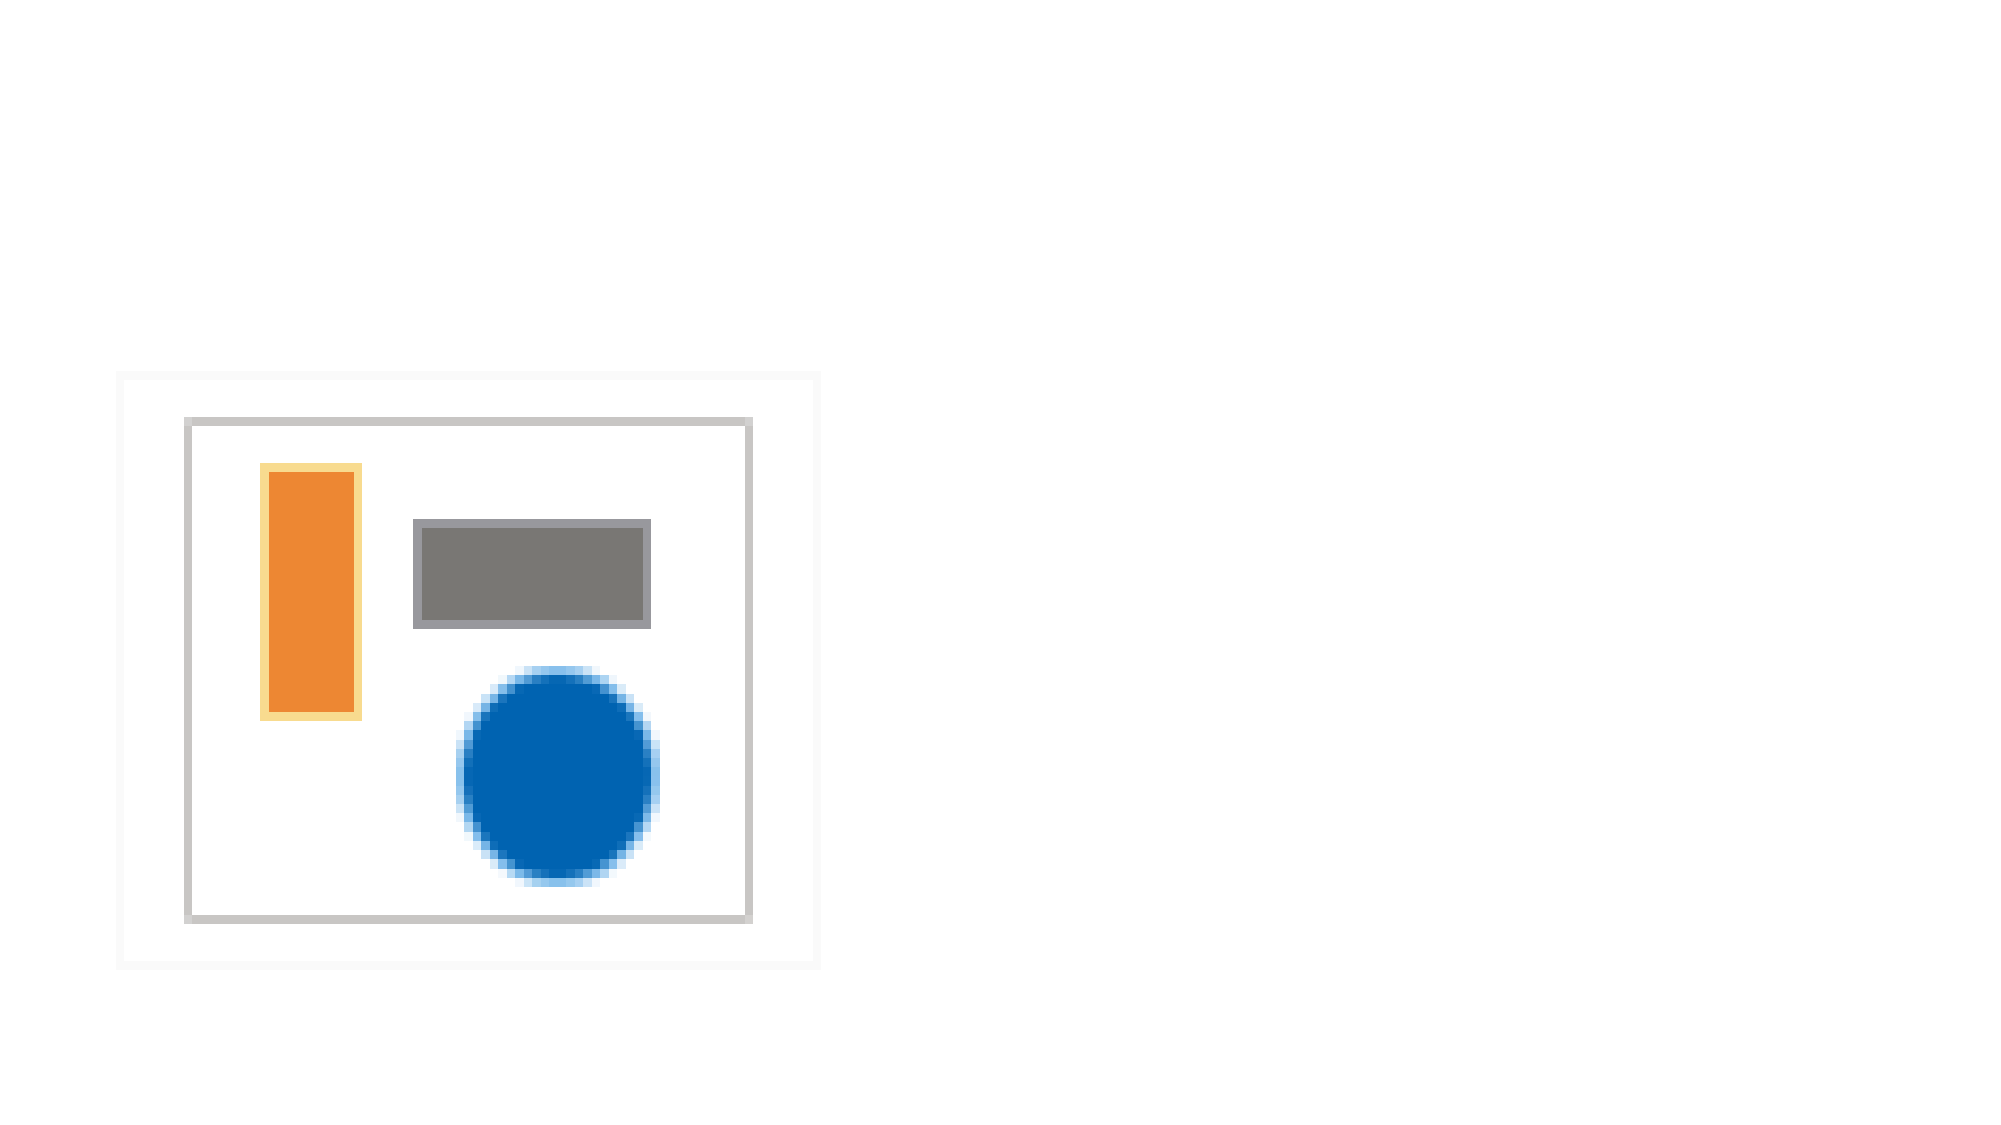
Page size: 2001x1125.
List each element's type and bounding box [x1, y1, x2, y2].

picture [91, 344, 847, 998]
